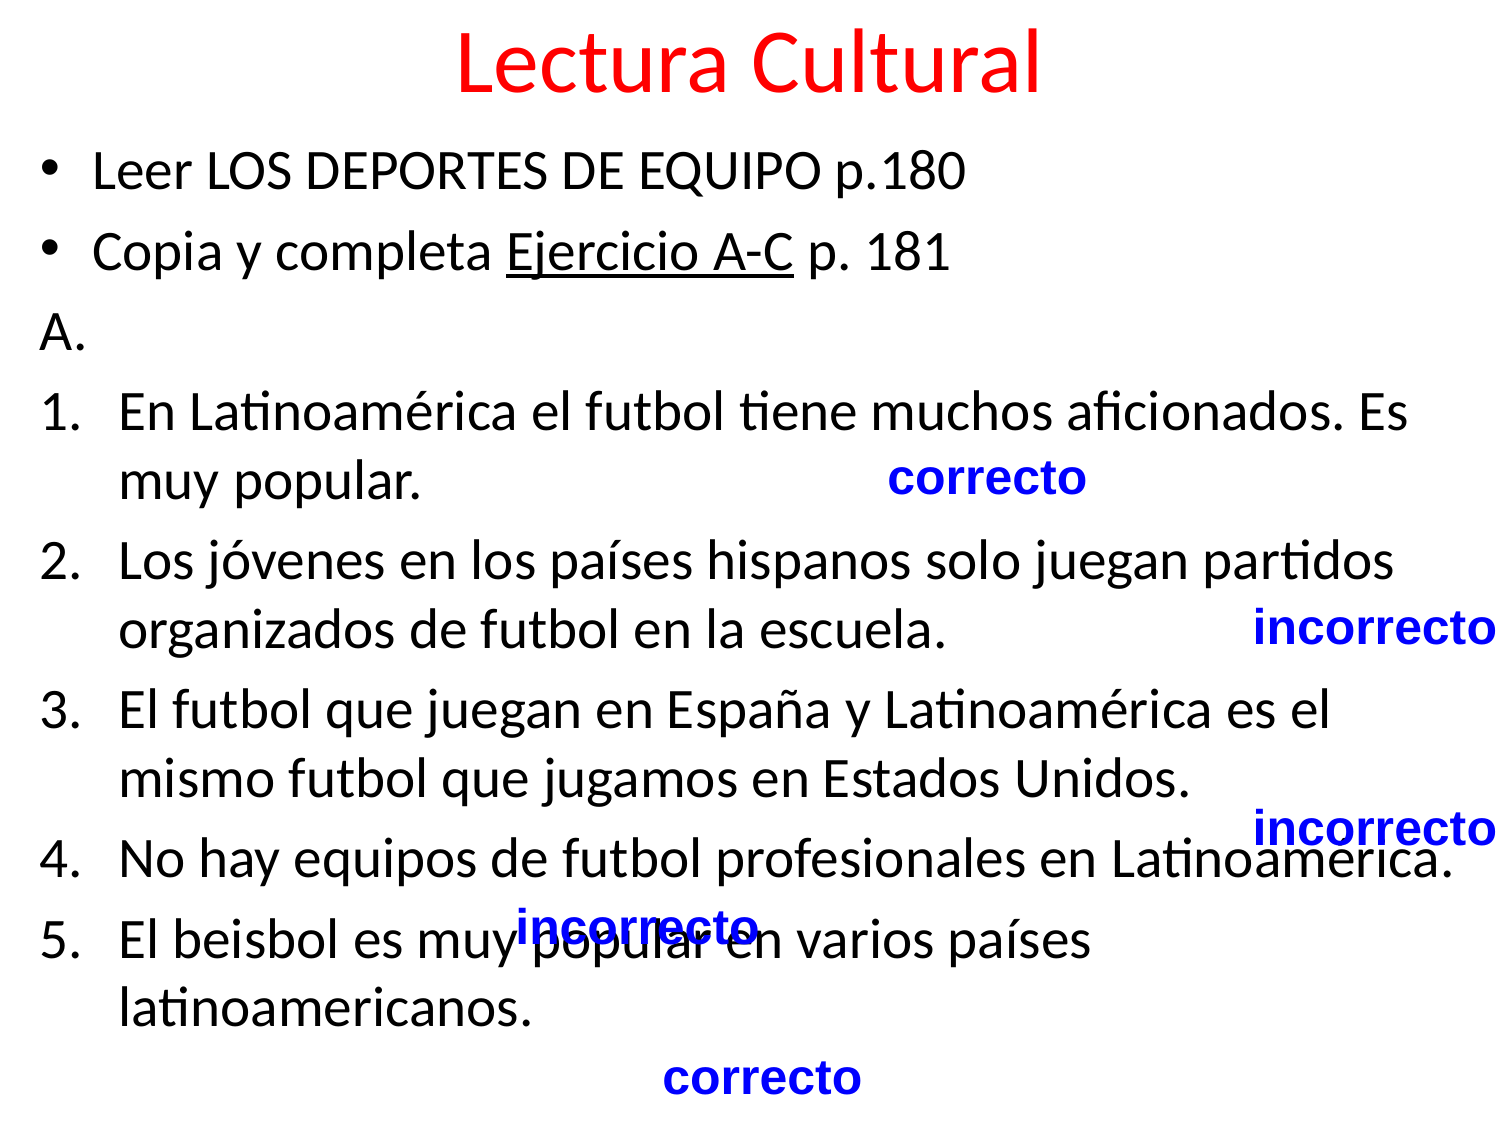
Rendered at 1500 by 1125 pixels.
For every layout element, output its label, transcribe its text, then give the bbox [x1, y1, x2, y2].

title Lectura Cultural [75, 0, 1425, 125]
text_box incorrecto [425, 887, 850, 988]
text_box correcto [774, 437, 1200, 538]
text_box correcto [549, 1037, 975, 1125]
list Leer LOS DEPORTES DE EQUIPO p.180 Copia y completa Ejercicio A-C p. 181 A. En Latinoamérica el futbol tiene muchos aficionados. Es muy popular. Los jóvenes en los países hispanos solo juegan partidos organizados de futbol en la escuela. El futbol que juegan en España y Latinoamérica es el mismo futbol que jugamos en Estados Unidos. No hay equipos de futbol profesionales en Latinoamérica. El beisbol es muy popular en varios países latinoamericanos. [24, 125, 1475, 1125]
text_box incorrecto [1162, 587, 1500, 688]
text_box incorrecto [1162, 787, 1500, 888]
